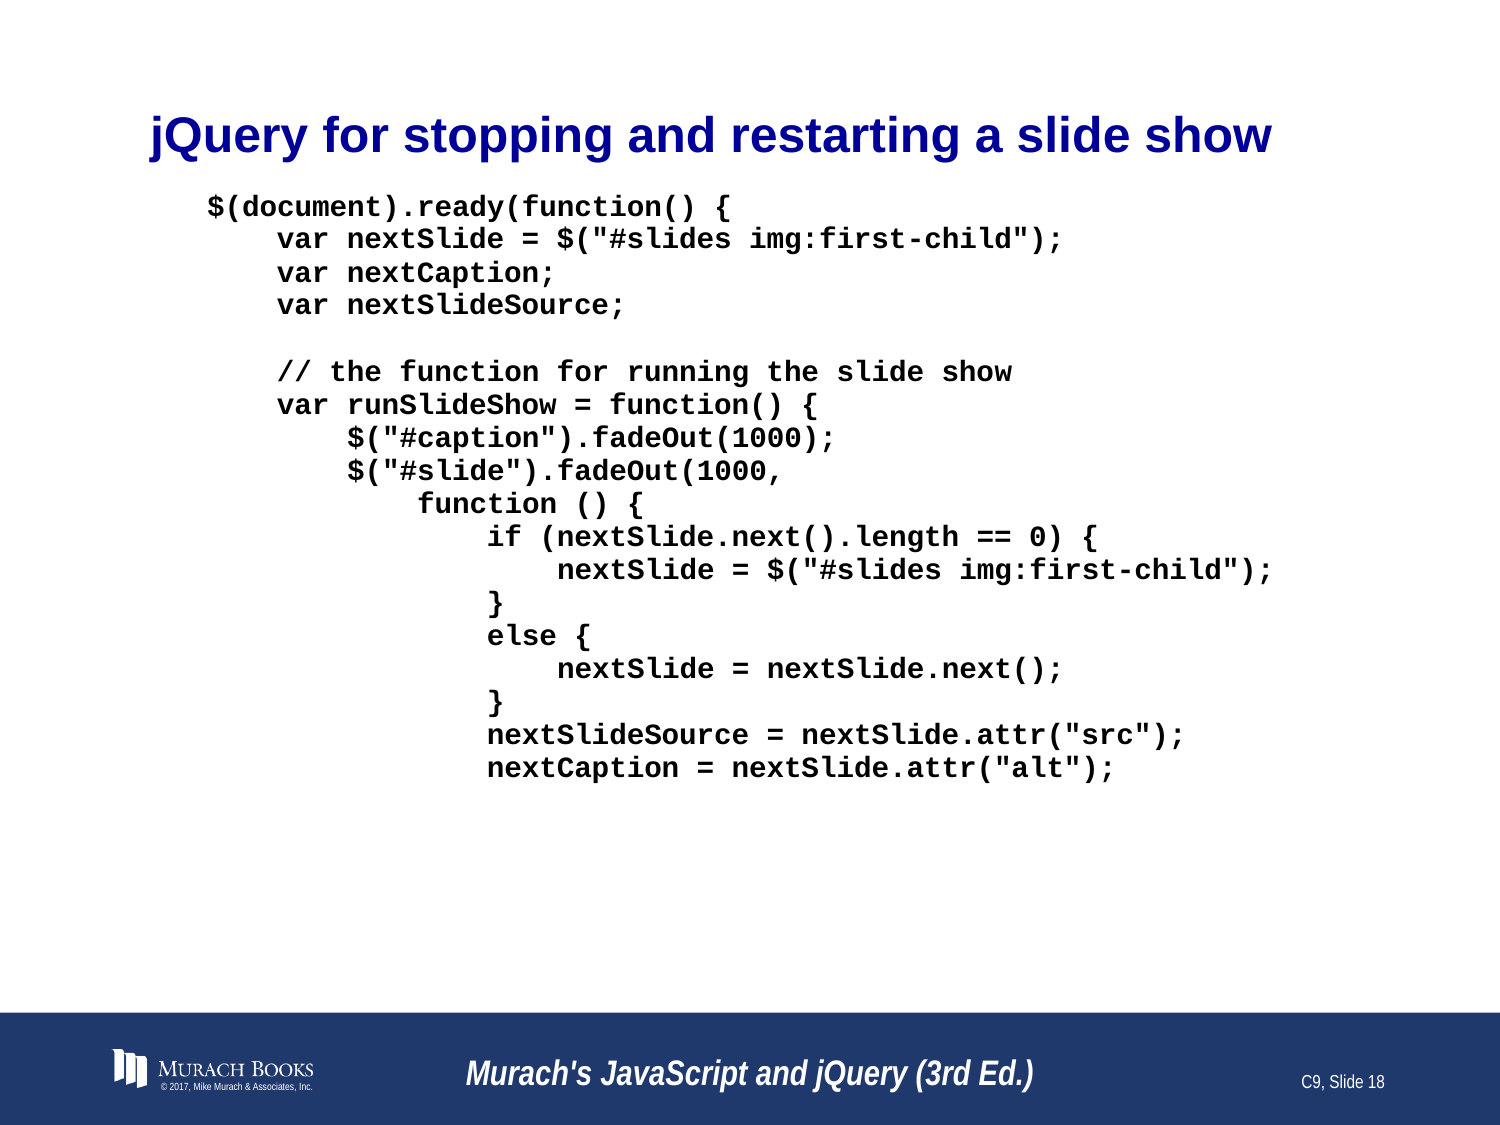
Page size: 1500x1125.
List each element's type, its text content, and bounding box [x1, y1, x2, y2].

slide_number Murach's JavaScript and jQuery (3rd Ed.) [463, 1025, 1050, 1100]
slide_number C9, Slide 18 [1087, 1025, 1400, 1100]
footer © 2017, Mike Murach & Associates, Inc. [12, 1025, 463, 1100]
title jQuery for stopping and restarting a slide show [150, 102, 1350, 164]
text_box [149, 191, 1350, 826]
